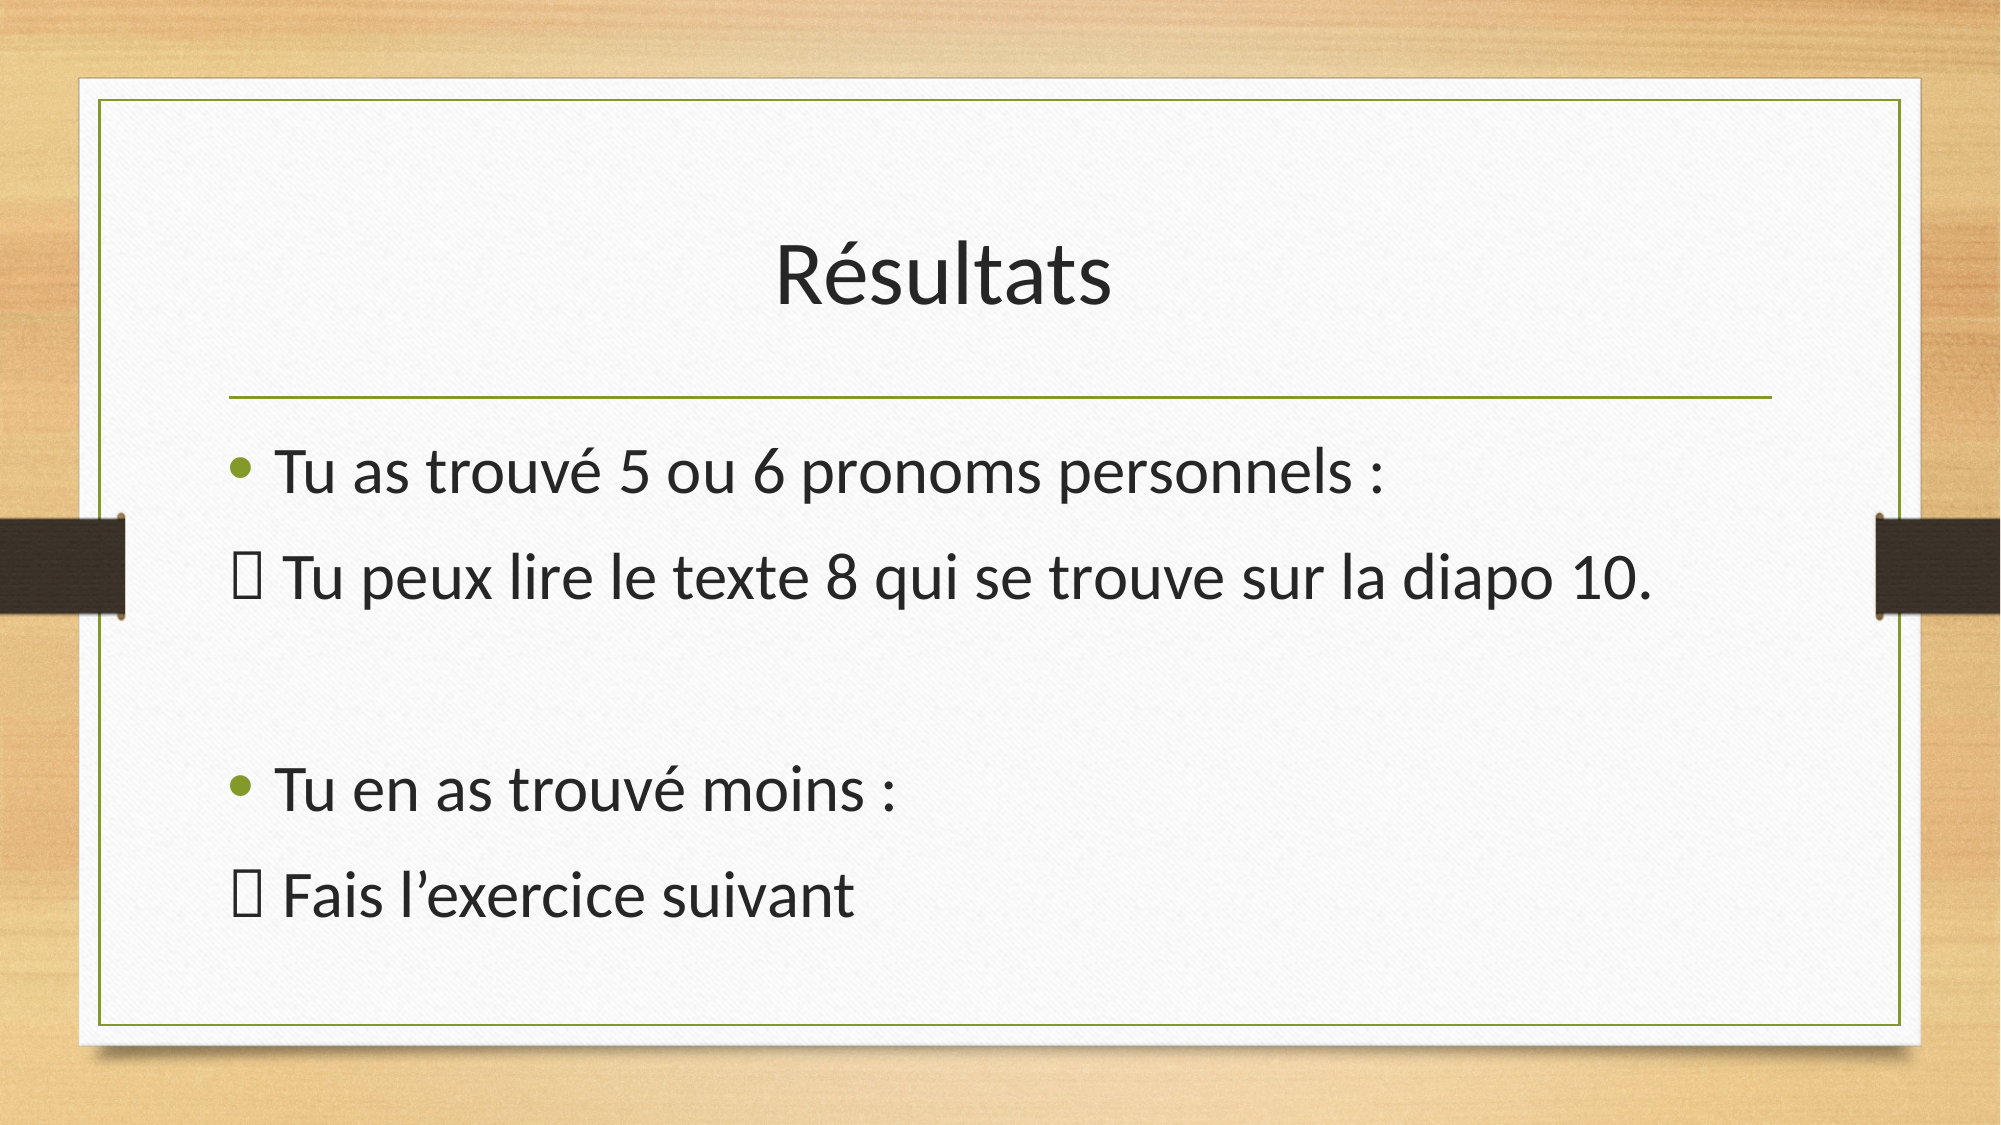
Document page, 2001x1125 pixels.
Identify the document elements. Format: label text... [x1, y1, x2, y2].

title Résultats [212, 161, 1788, 375]
list Tu as trouvé 5 ou 6 pronoms personnels :  Tu peux lire le texte 8 qui se trouve sur la diapo 10. Tu en as trouvé moins :  Fais l’exercice suivant [212, 419, 1788, 964]
picture [0, 0, 2001, 1125]
